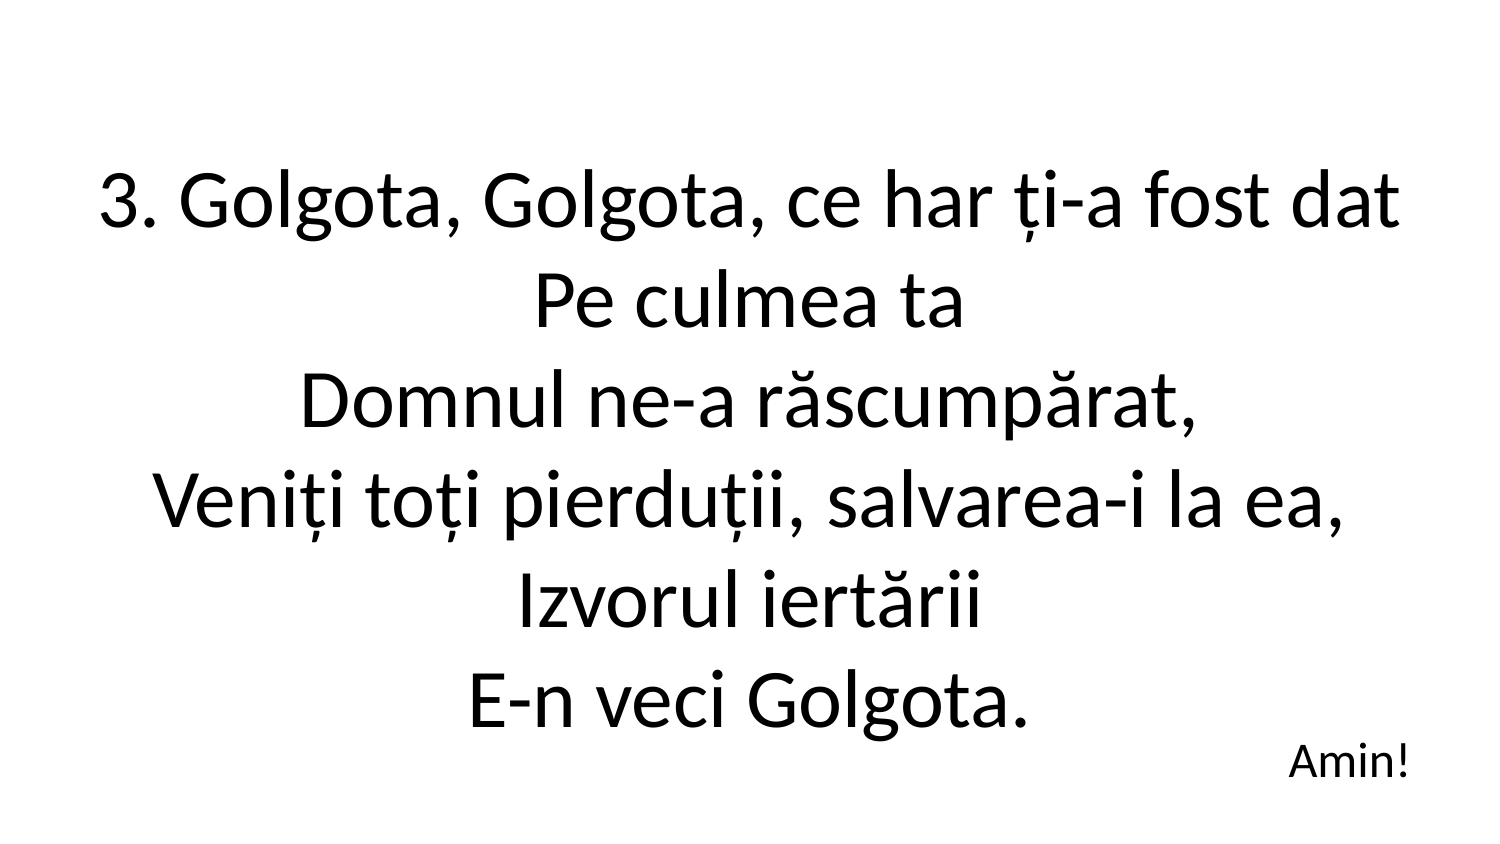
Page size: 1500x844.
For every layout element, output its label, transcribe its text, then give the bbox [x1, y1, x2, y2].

text_box Amin! [1273, 674, 1427, 795]
text_box 3. Golgota, Golgota, ce har ți-a fost dat Pe culmea ta Domnul ne-a răscumpărat, Veniți toți pierduții, salvarea-i la ea, Izvorul iertării E-n veci Golgota. [82, 92, 1418, 752]
